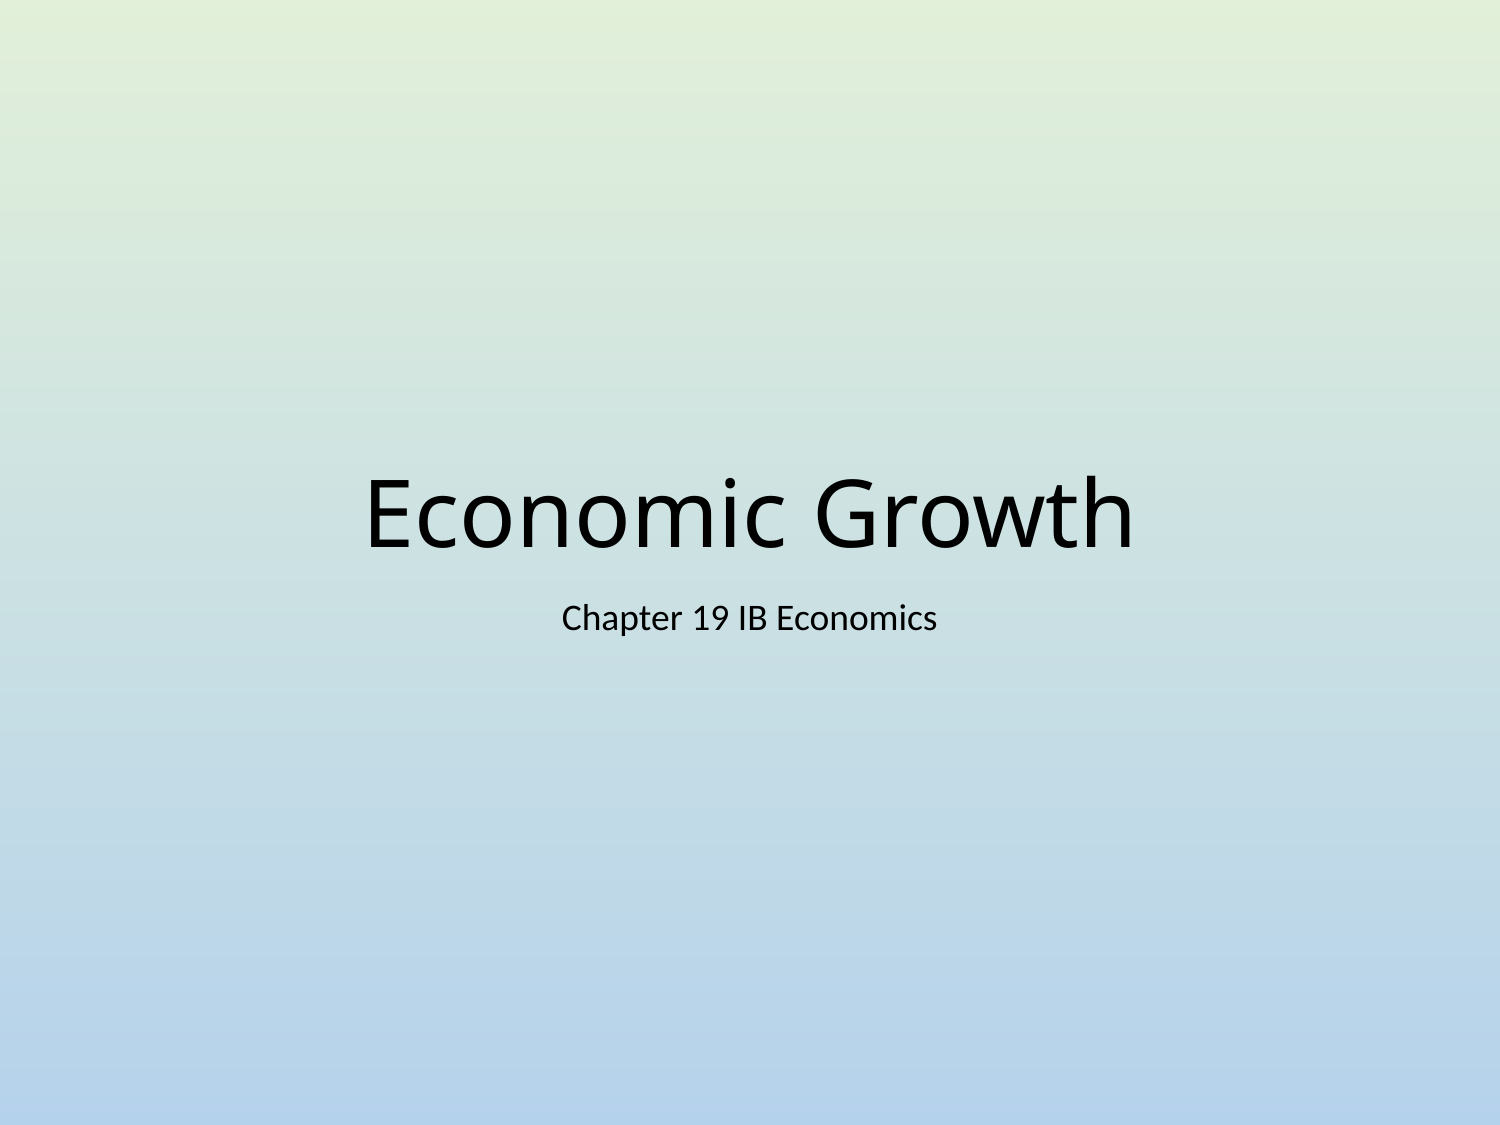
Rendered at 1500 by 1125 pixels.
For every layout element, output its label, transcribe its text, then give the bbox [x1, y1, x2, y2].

subtitle Chapter 19 IB Economics [187, 590, 1313, 863]
title Economic Growth [187, 184, 1313, 576]
